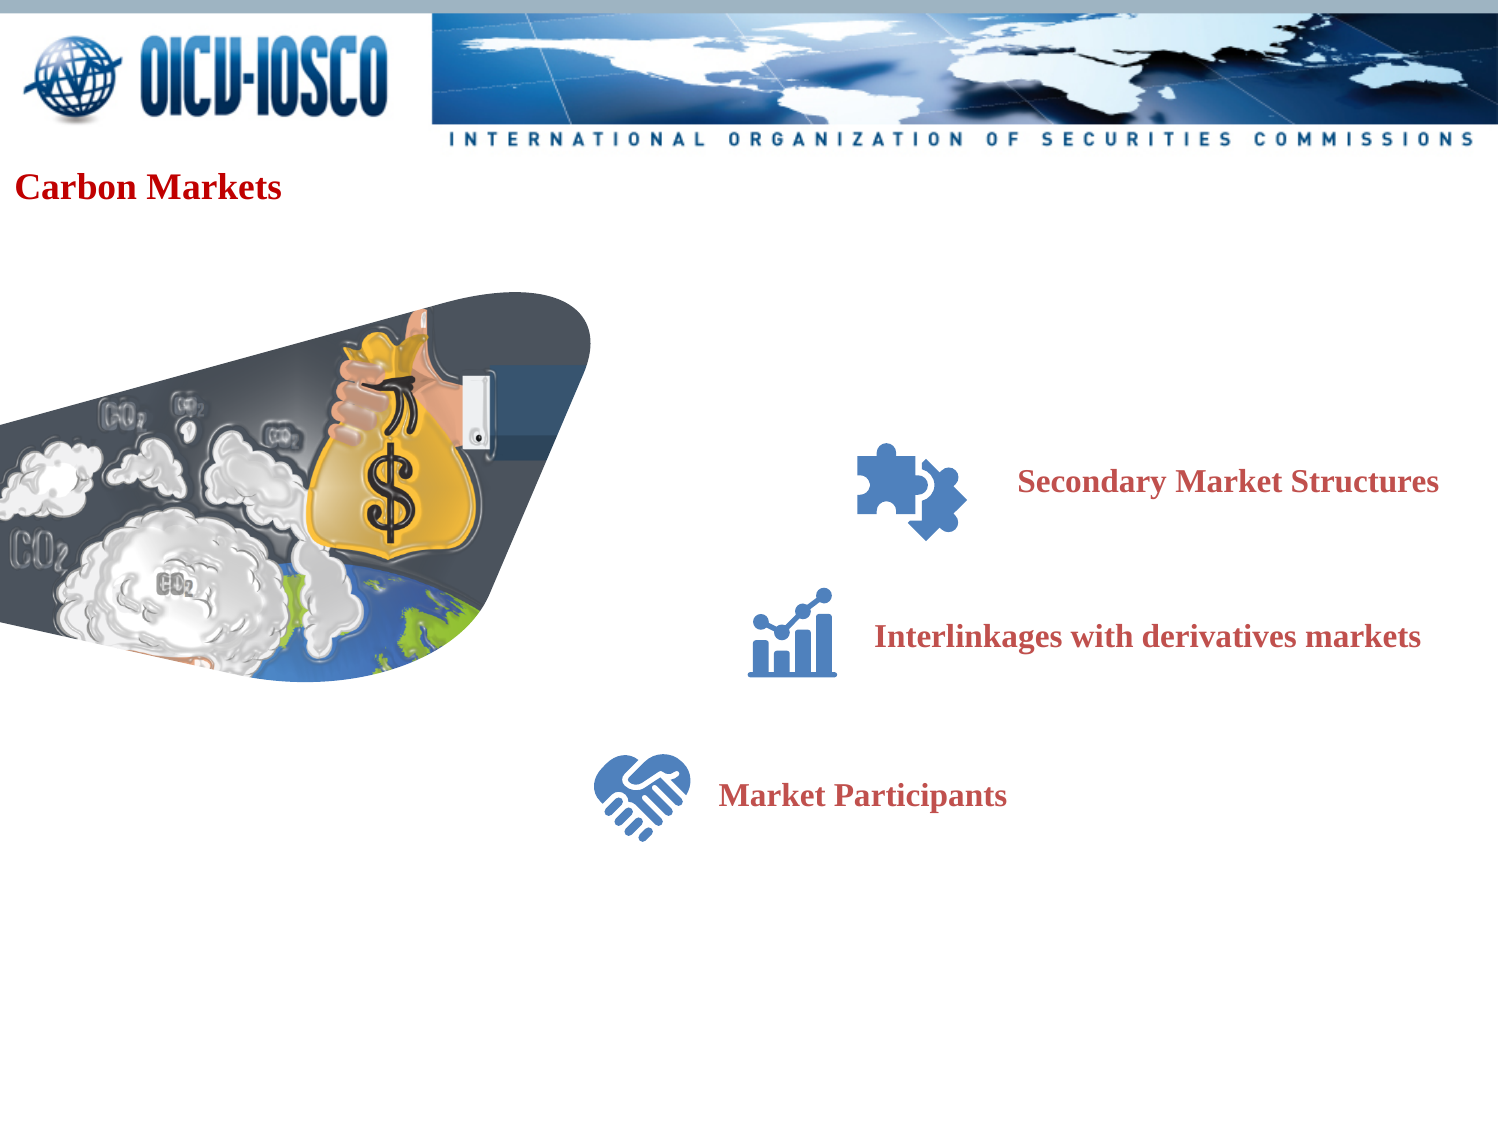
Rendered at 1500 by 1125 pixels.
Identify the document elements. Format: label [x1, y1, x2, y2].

picture [0, 0, 1498, 1125]
text_box [857, 442, 968, 542]
text_box [747, 587, 838, 678]
text_box [590, 751, 693, 843]
text_box [873, 613, 1466, 667]
